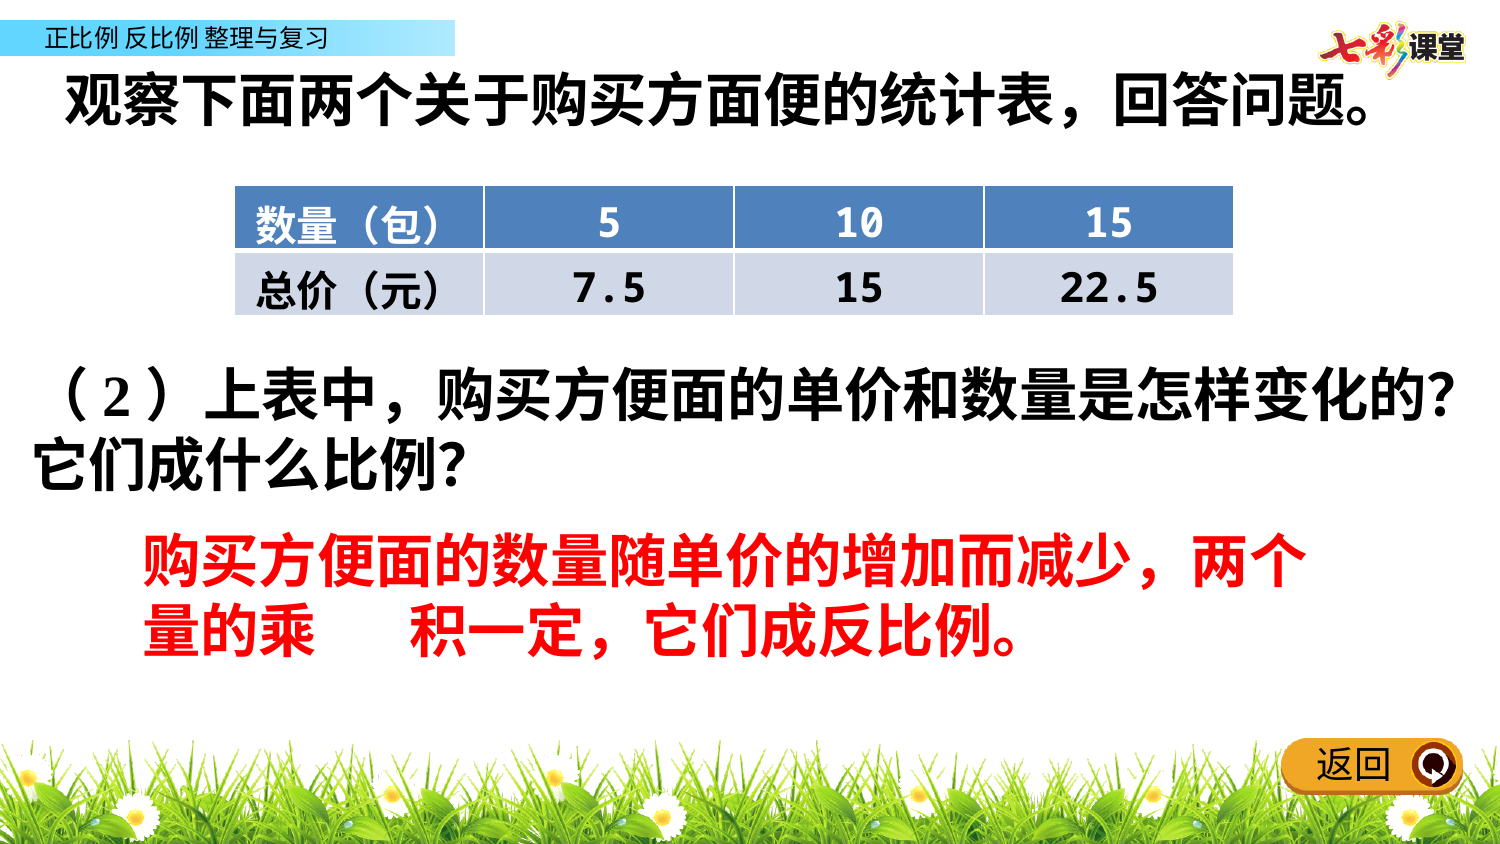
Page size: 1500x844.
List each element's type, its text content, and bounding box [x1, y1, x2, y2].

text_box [1281, 733, 1464, 795]
picture [0, 740, 1500, 844]
text_box 观察下面两个关于购买方面便的统计表，回答问题。 [5, 55, 1424, 141]
table_header 10 [735, 186, 983, 248]
table_cell 15 [735, 253, 983, 315]
table_cell 7.5 [485, 253, 733, 315]
table_header 数量（包） [235, 186, 483, 248]
text_box 购买方便面的数量随单价的增加而减少，两个量的乘 积一定，它们成反比例。 [127, 516, 1365, 671]
table_header 15 [985, 186, 1233, 248]
picture [1316, 20, 1468, 80]
table_cell 22.5 [985, 253, 1233, 315]
table_header 5 [485, 186, 733, 248]
text_box （2）上表中，购买方便面的单价和数量是怎样变化的？ 它们成什么比例？ [15, 350, 1500, 506]
table_cell 总价（元） [235, 253, 483, 315]
